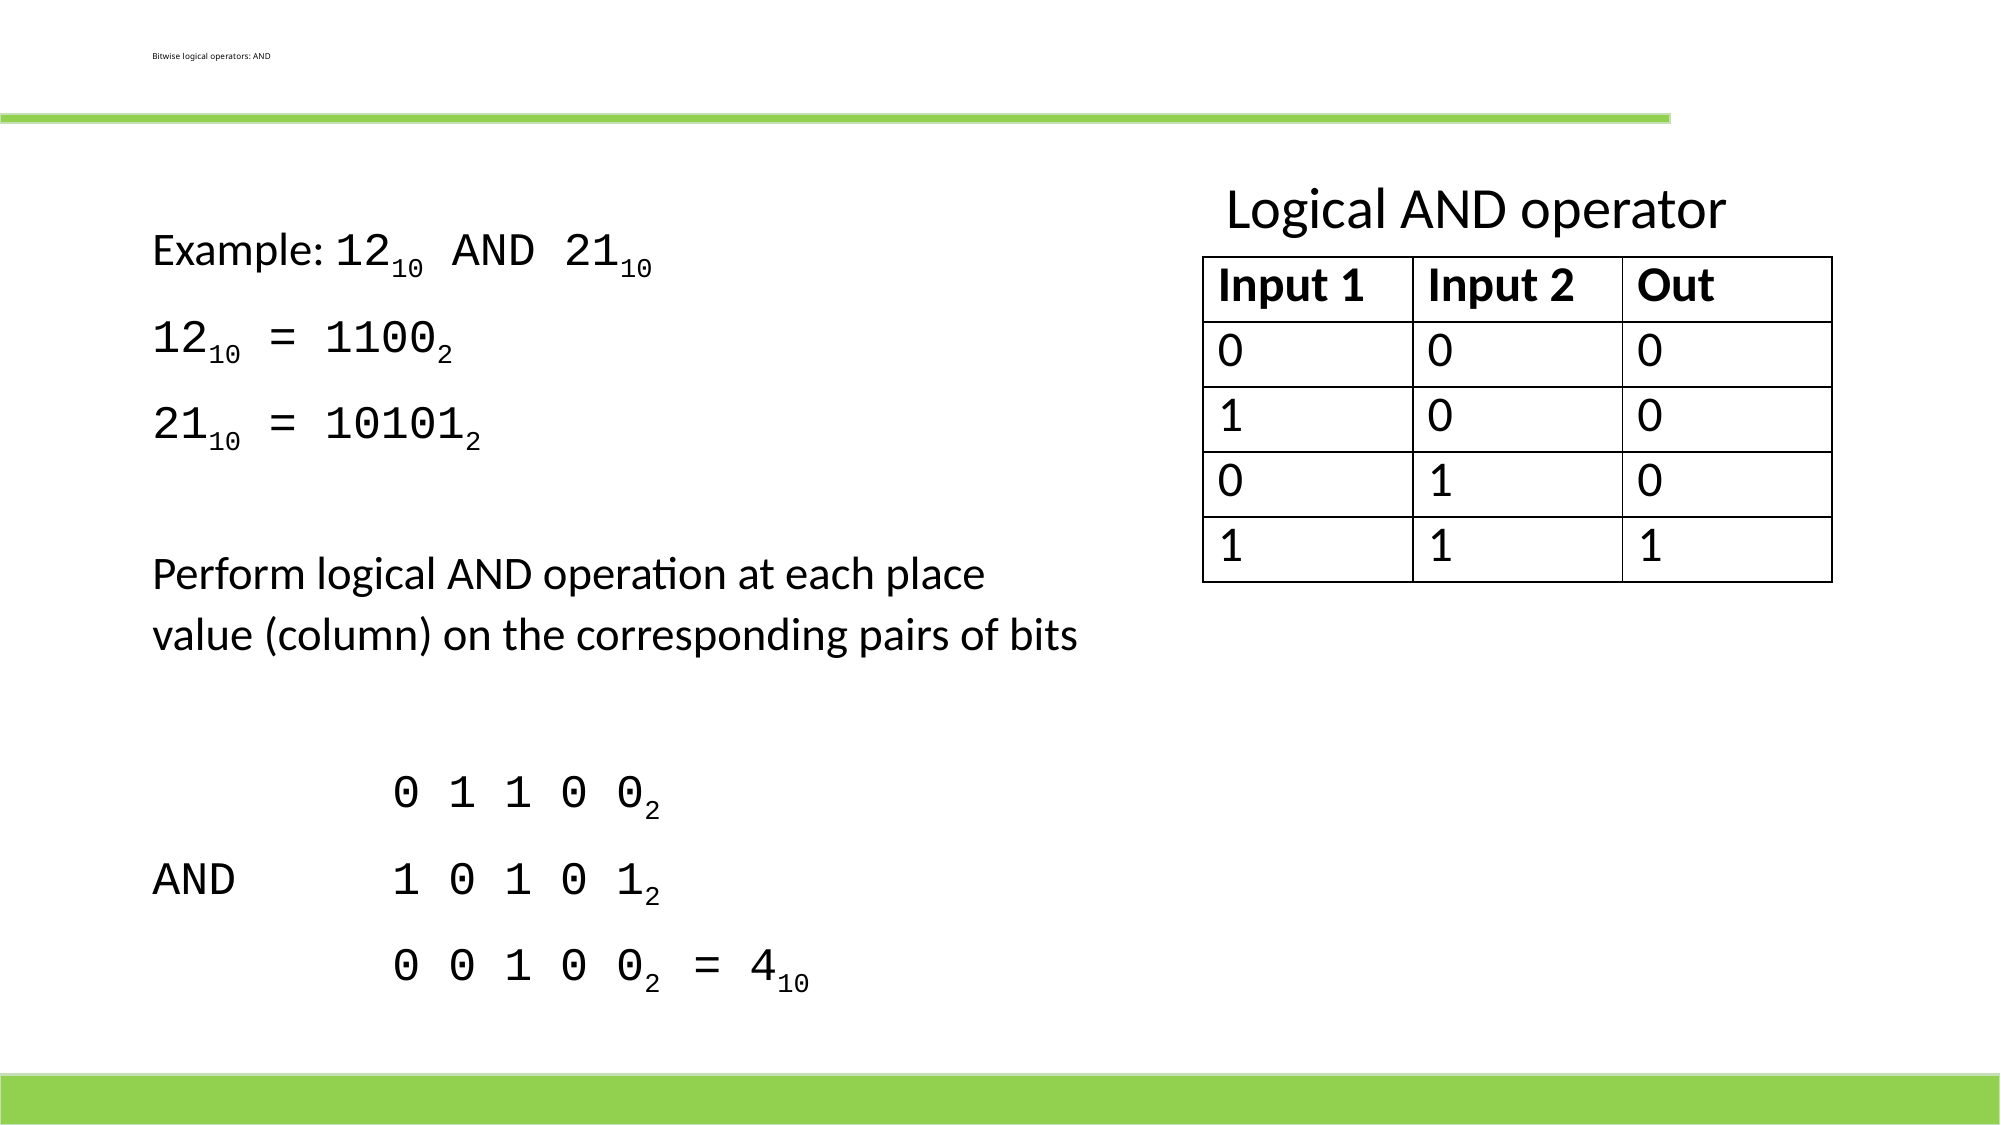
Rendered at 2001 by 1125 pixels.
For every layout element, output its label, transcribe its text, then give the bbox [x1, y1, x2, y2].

table_cell 1 [1414, 518, 1622, 581]
table_cell 0 [1623, 453, 1831, 516]
table_cell 1 [1204, 518, 1412, 581]
table_cell 0 [1623, 323, 1831, 386]
table_cell 0 [1204, 323, 1412, 386]
table_header Out [1623, 258, 1831, 321]
table_cell 1 [1623, 518, 1831, 581]
table_cell 1 [1204, 388, 1412, 451]
text_box Logical AND operator [1211, 162, 1863, 248]
table_header Input 2 [1414, 258, 1622, 321]
table_cell 0 [1414, 388, 1622, 451]
table_header Input 1 [1204, 258, 1412, 321]
table_cell 0 [1204, 453, 1412, 516]
title Bitwise logical operators: AND [137, 44, 1863, 70]
table_cell 0 [1623, 388, 1831, 451]
table_cell 0 [1414, 323, 1622, 386]
list Example: 1210 AND 2110 1210 = 11002 2110 = 101012 Perform logical AND operation at each place value (column) on the corresponding pairs of bits 0 1 1 0 02 AND 1 0 1 0 12 0 0 1 0 02 = 410 [137, 205, 1101, 1034]
table_cell 1 [1414, 453, 1622, 516]
